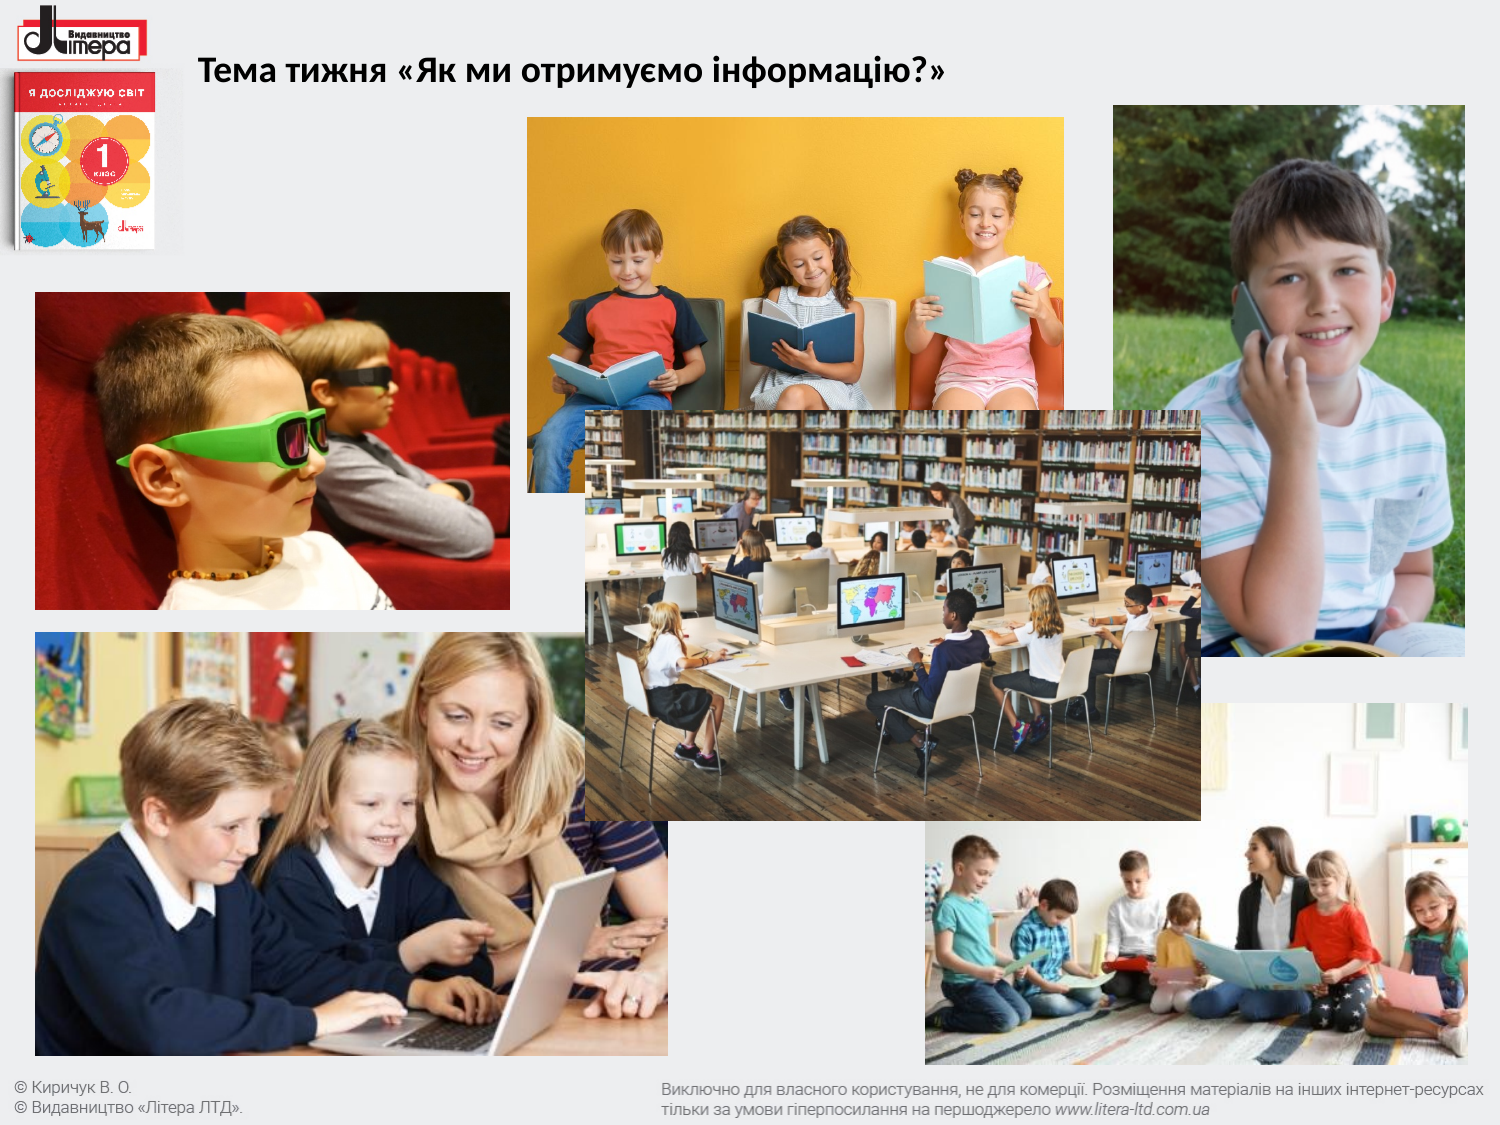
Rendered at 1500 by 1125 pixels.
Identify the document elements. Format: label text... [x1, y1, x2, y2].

picture [0, 0, 1500, 1125]
text_box Тема тижня «Як ми отримуємо інформацію?» [183, 37, 1161, 98]
